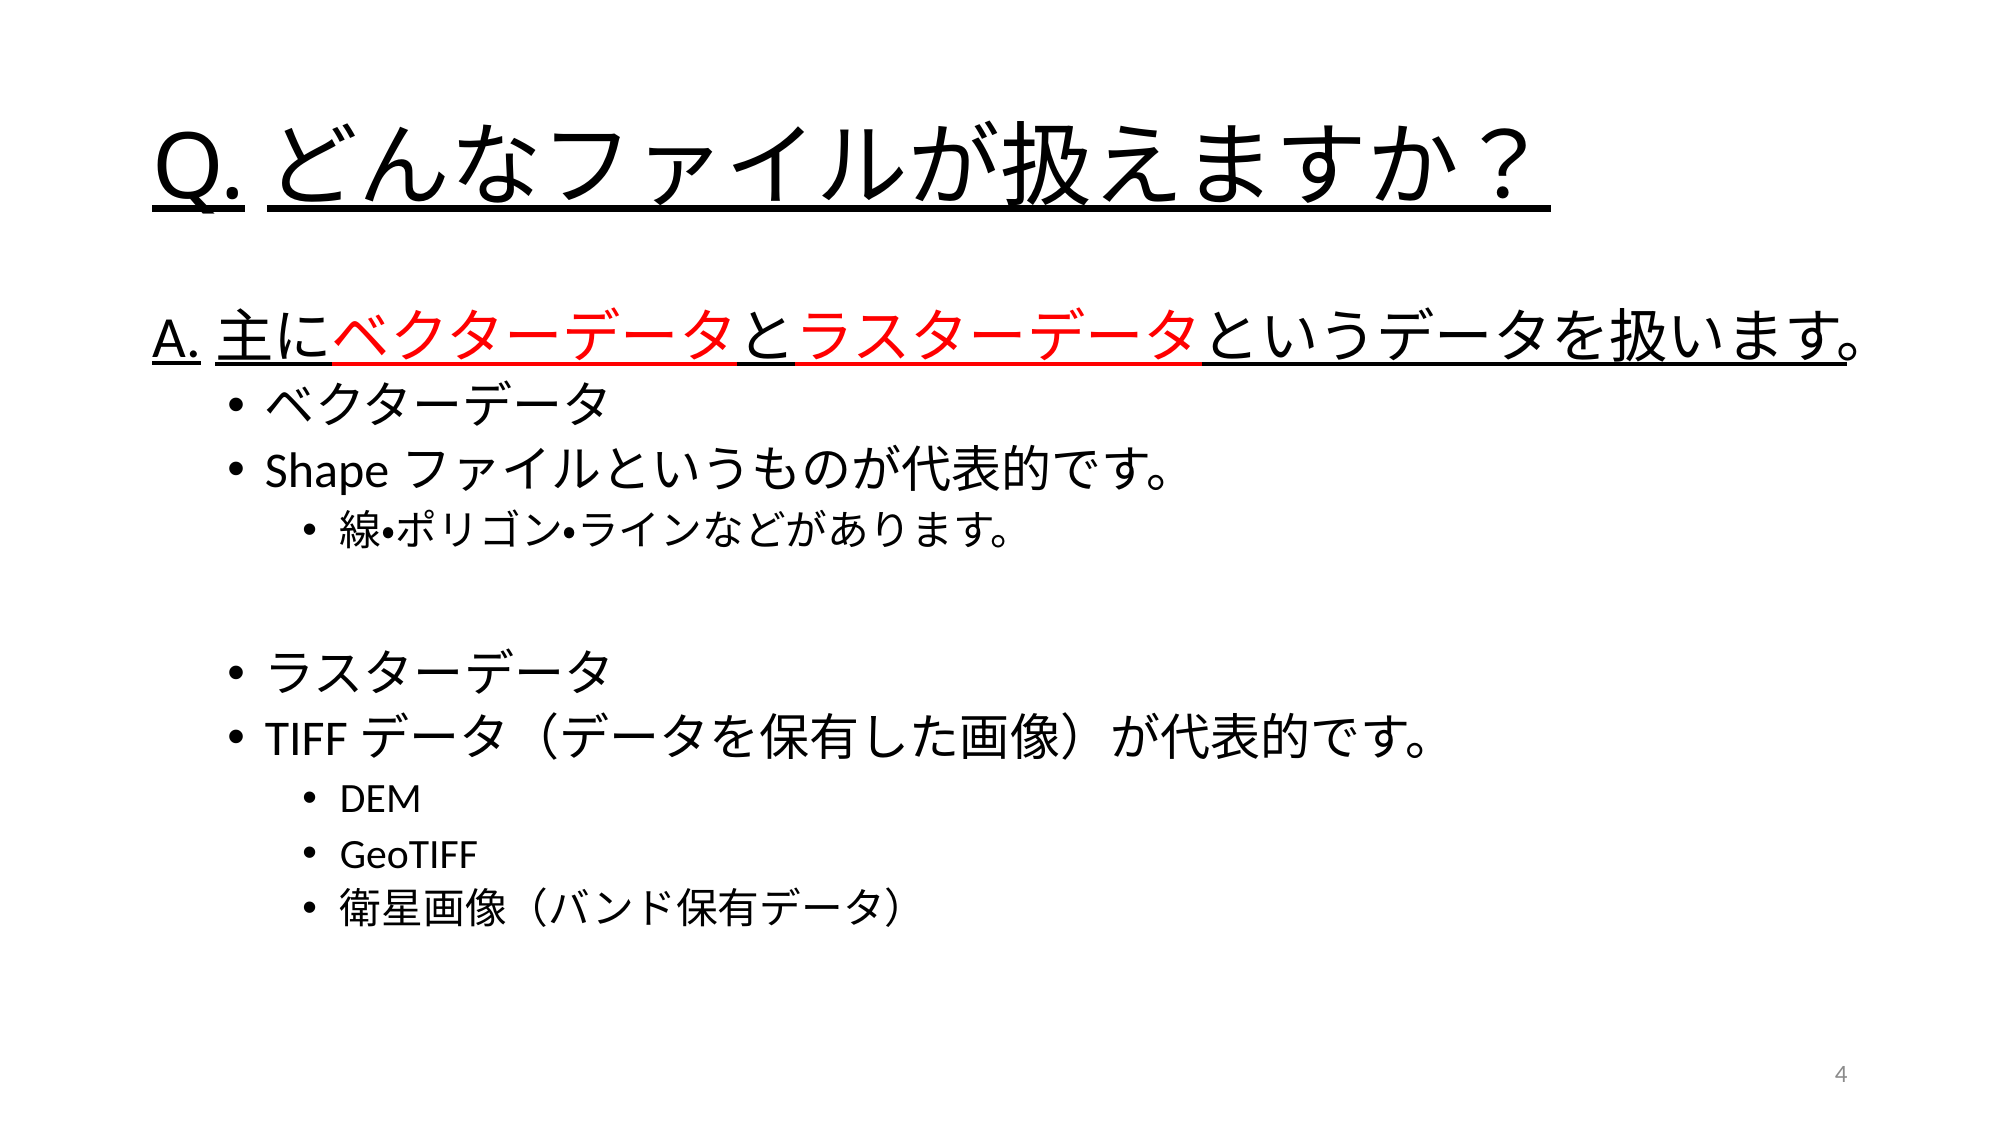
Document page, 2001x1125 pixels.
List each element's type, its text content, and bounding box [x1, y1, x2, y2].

slide_number 4 [1412, 1042, 1863, 1103]
list A.主にベクターデータとラスターデータというデータを扱います。 ベクターデータ Shapeファイルというものが代表的です。 線・ポリゴン・ラインなどがあります。 ラスターデータ TIFFデータ（データを保有した画像）が代表的です。 DEM GeoTIFF 衛星画像（バンド保有データ） [137, 299, 1863, 1014]
title Q.どんなファイルが扱えますか？ [137, 59, 1863, 278]
